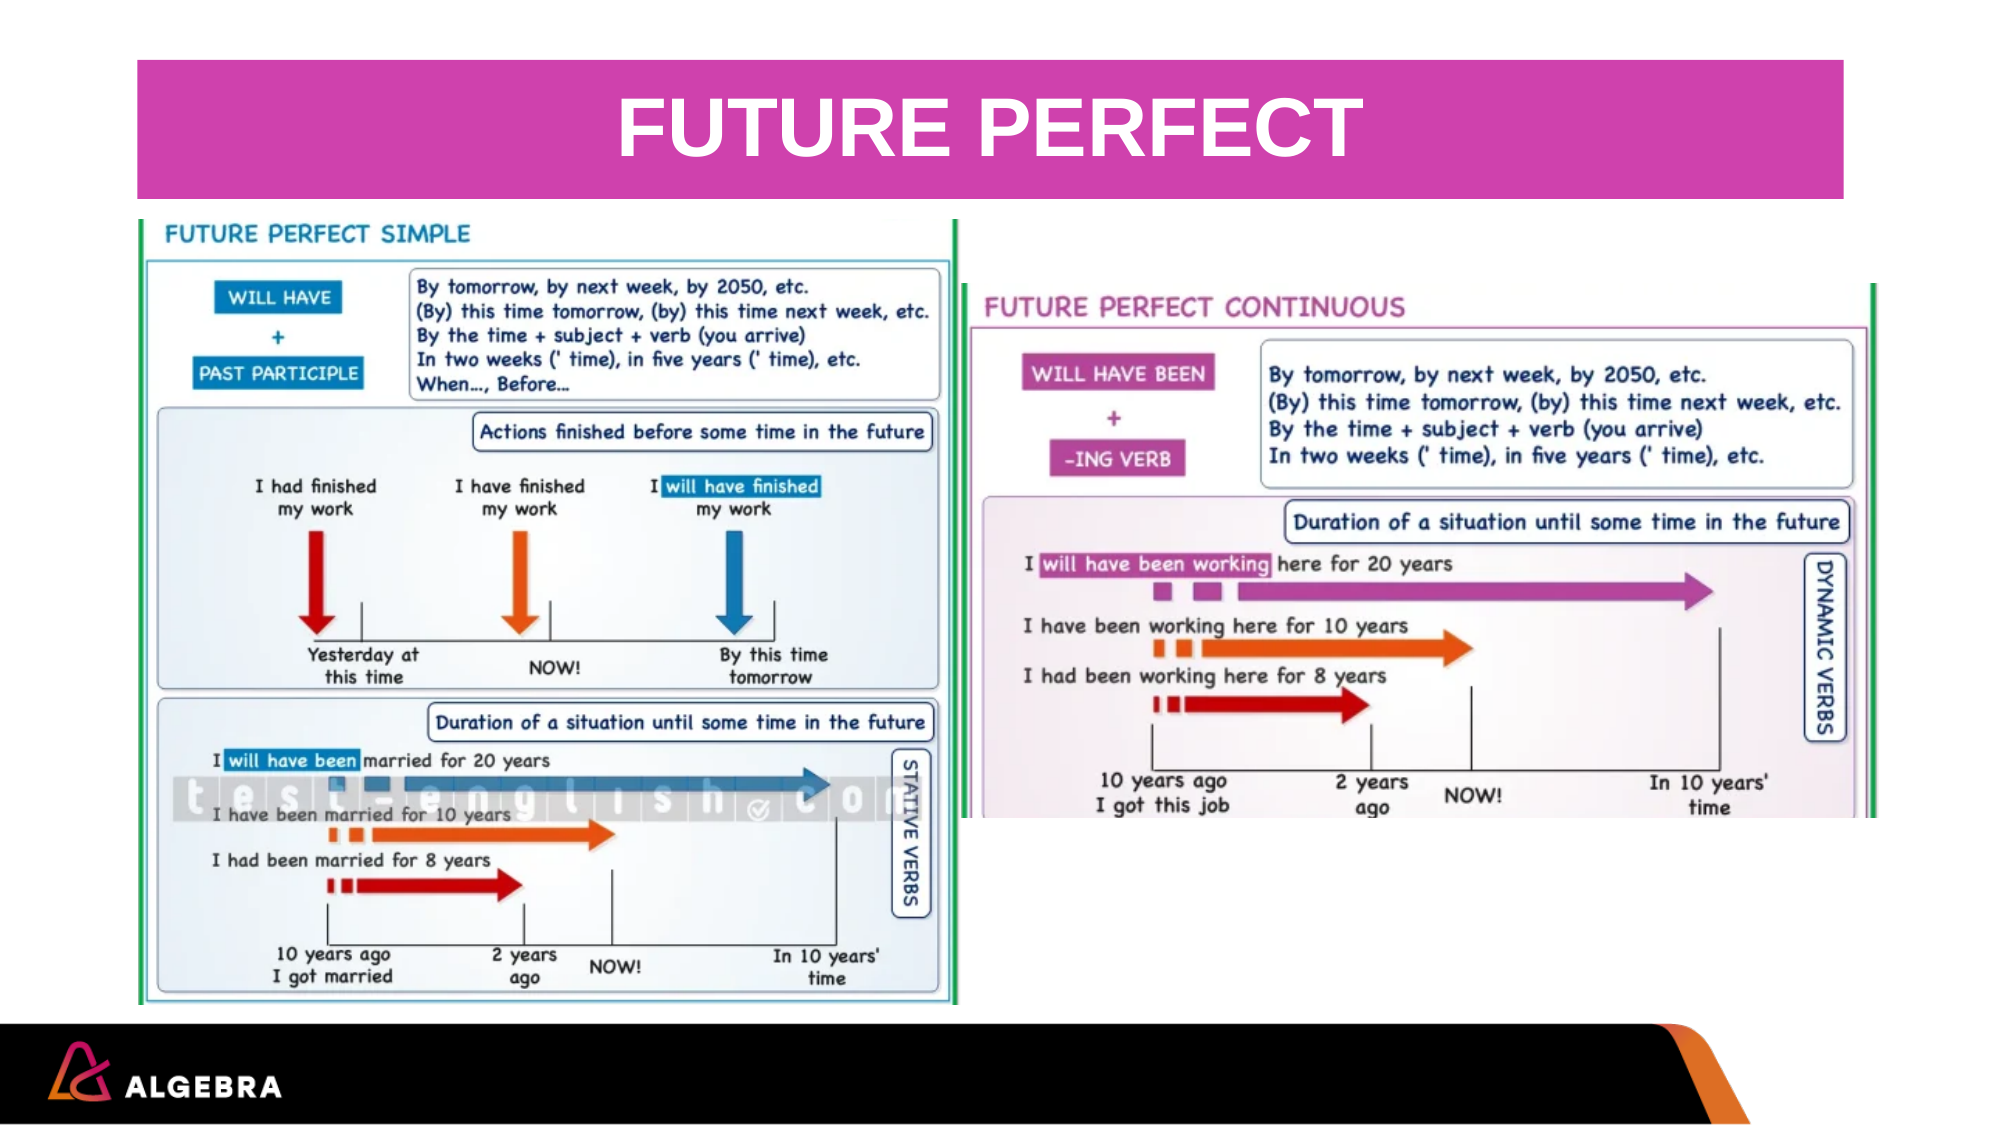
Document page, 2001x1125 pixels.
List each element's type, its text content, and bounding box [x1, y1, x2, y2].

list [137, 219, 961, 1006]
picture [960, 283, 1880, 818]
picture [0, 1023, 1958, 1125]
title FUTURE PERFECT [137, 59, 1844, 199]
